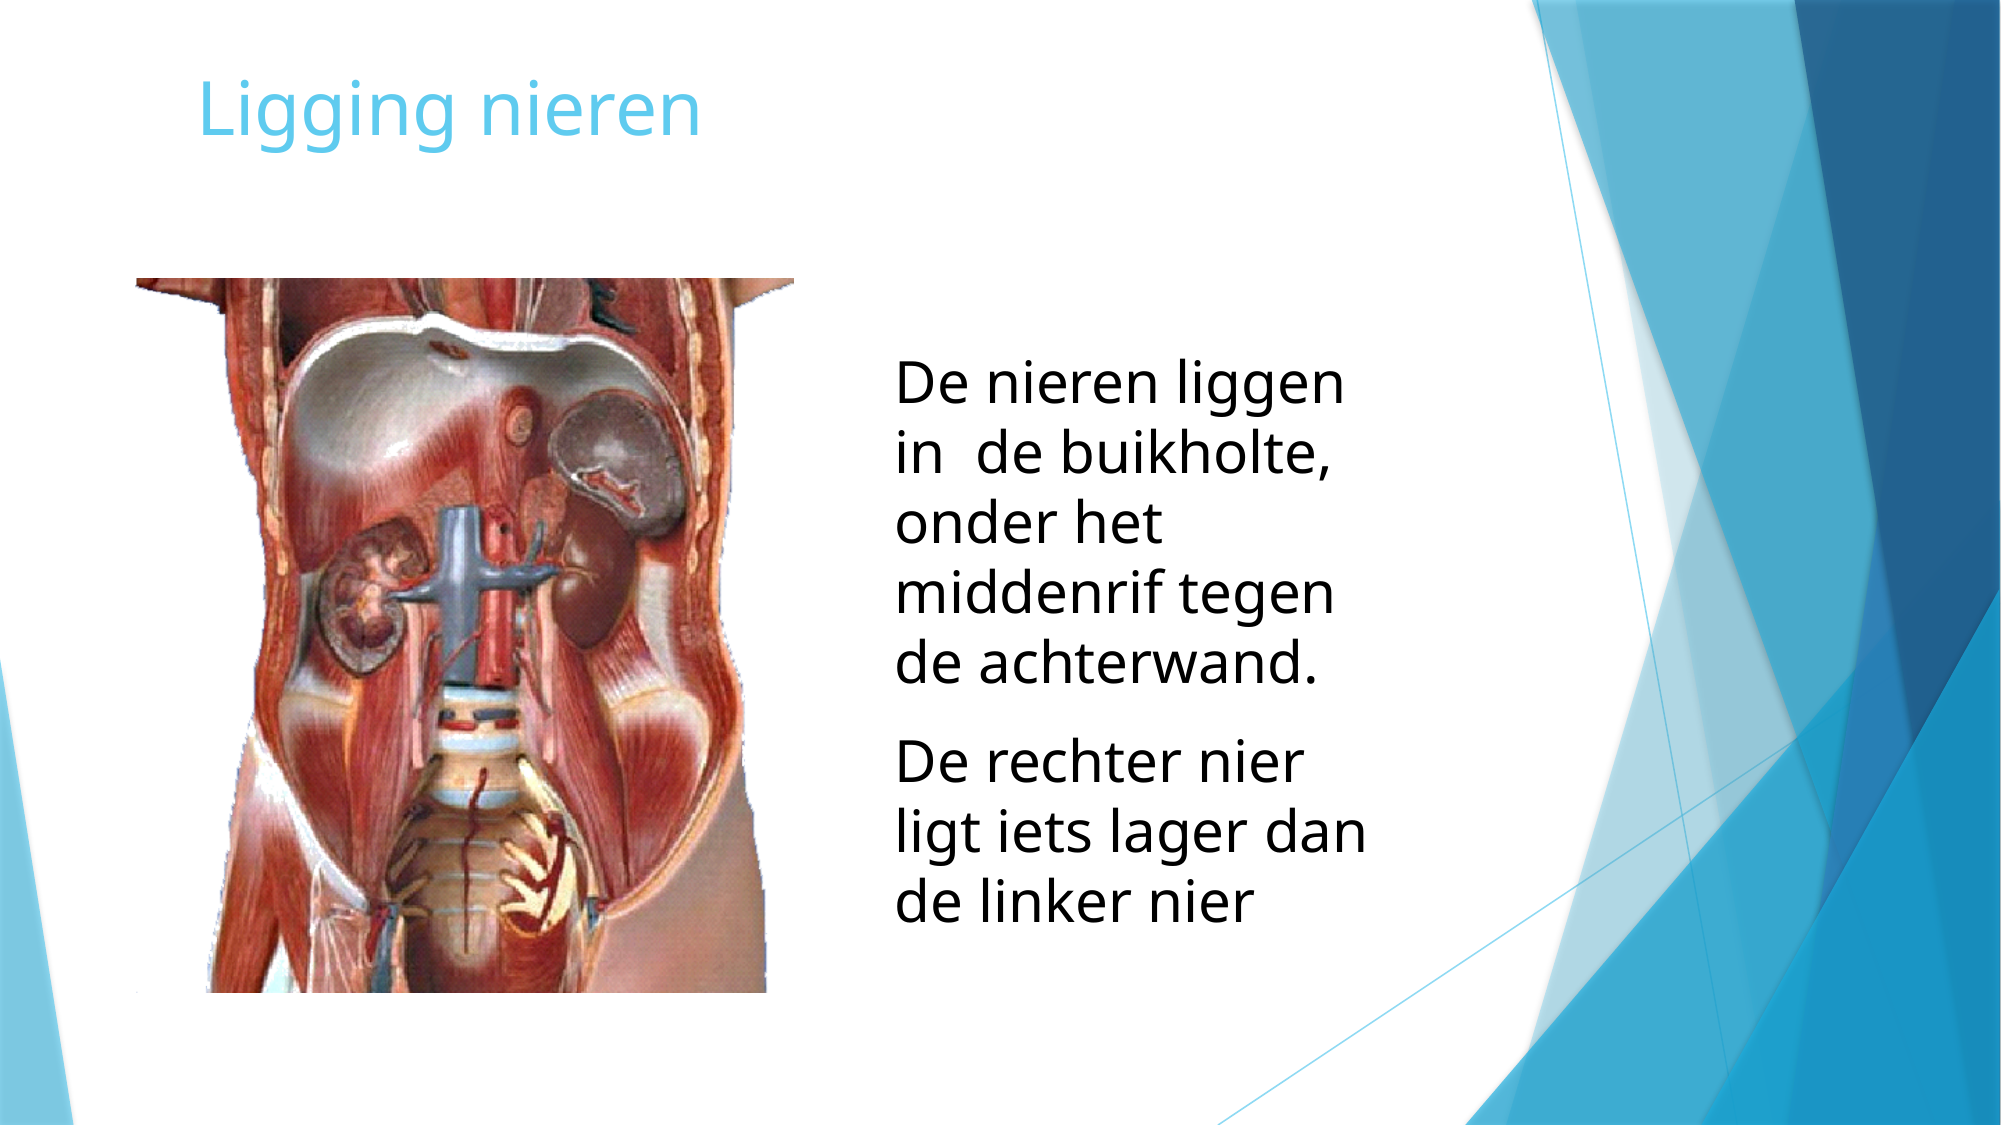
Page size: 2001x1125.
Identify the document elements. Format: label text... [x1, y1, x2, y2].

title Ligging nieren [60, 52, 719, 256]
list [134, 278, 794, 994]
text_box De nieren liggen in de buikholte, onder het middenrif tegen de achterwand. De rechter nier ligt iets lager dan de linker nier [879, 337, 1418, 942]
